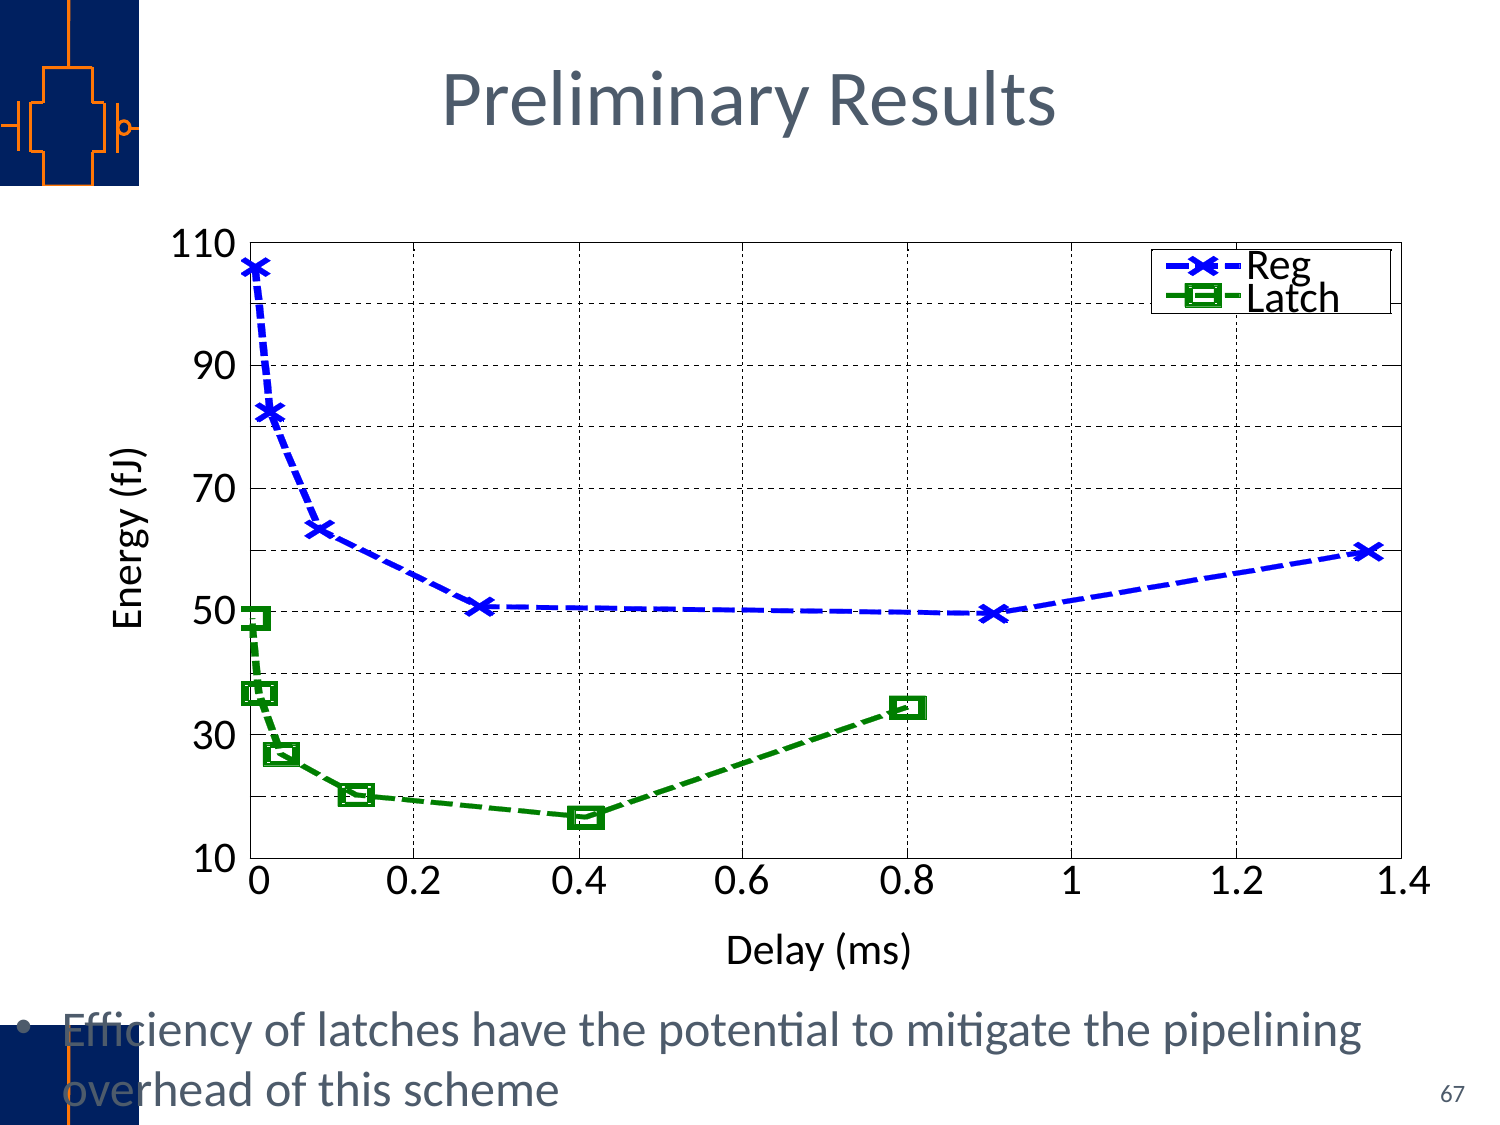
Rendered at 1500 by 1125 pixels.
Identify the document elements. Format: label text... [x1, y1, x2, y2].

text_box Efficiency of latches have the potential to mitigate the pipelining overhead of this scheme [0, 1038, 1500, 1124]
text_box Preliminary Results [0, 38, 1500, 149]
picture [0, 185, 1500, 1026]
slide_number 67 [1425, 1062, 1488, 1123]
